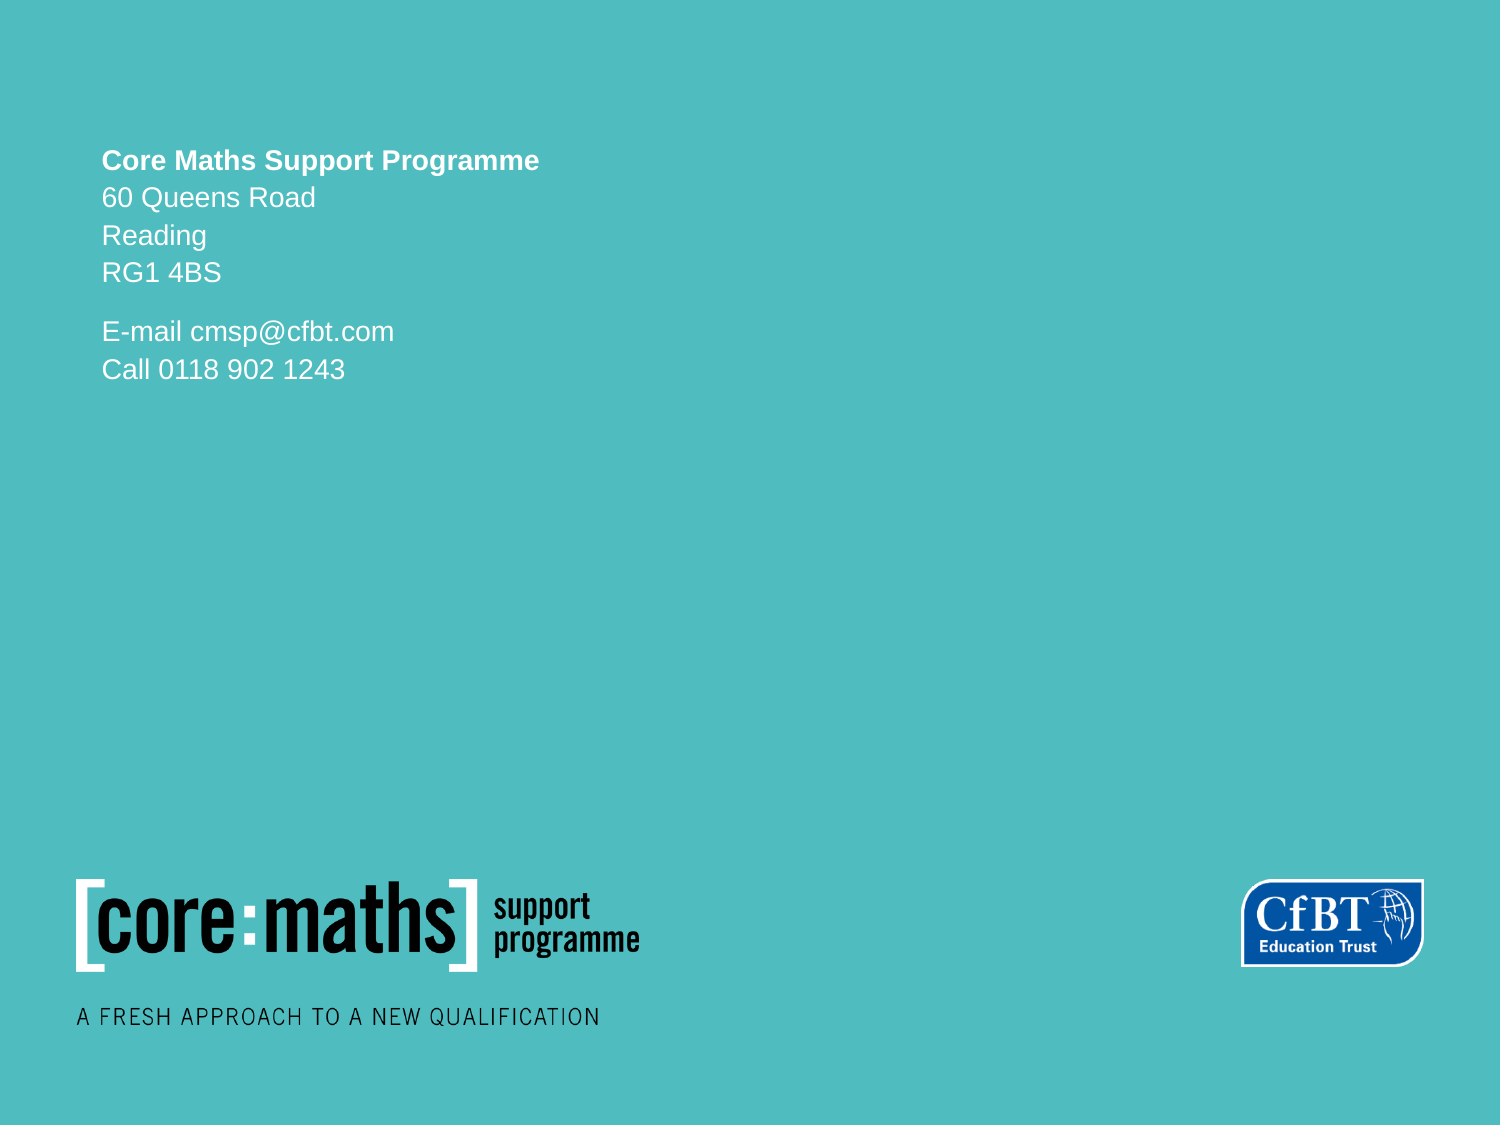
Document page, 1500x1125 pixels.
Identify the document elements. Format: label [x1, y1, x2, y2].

picture [1241, 879, 1424, 967]
picture [76, 879, 639, 1026]
